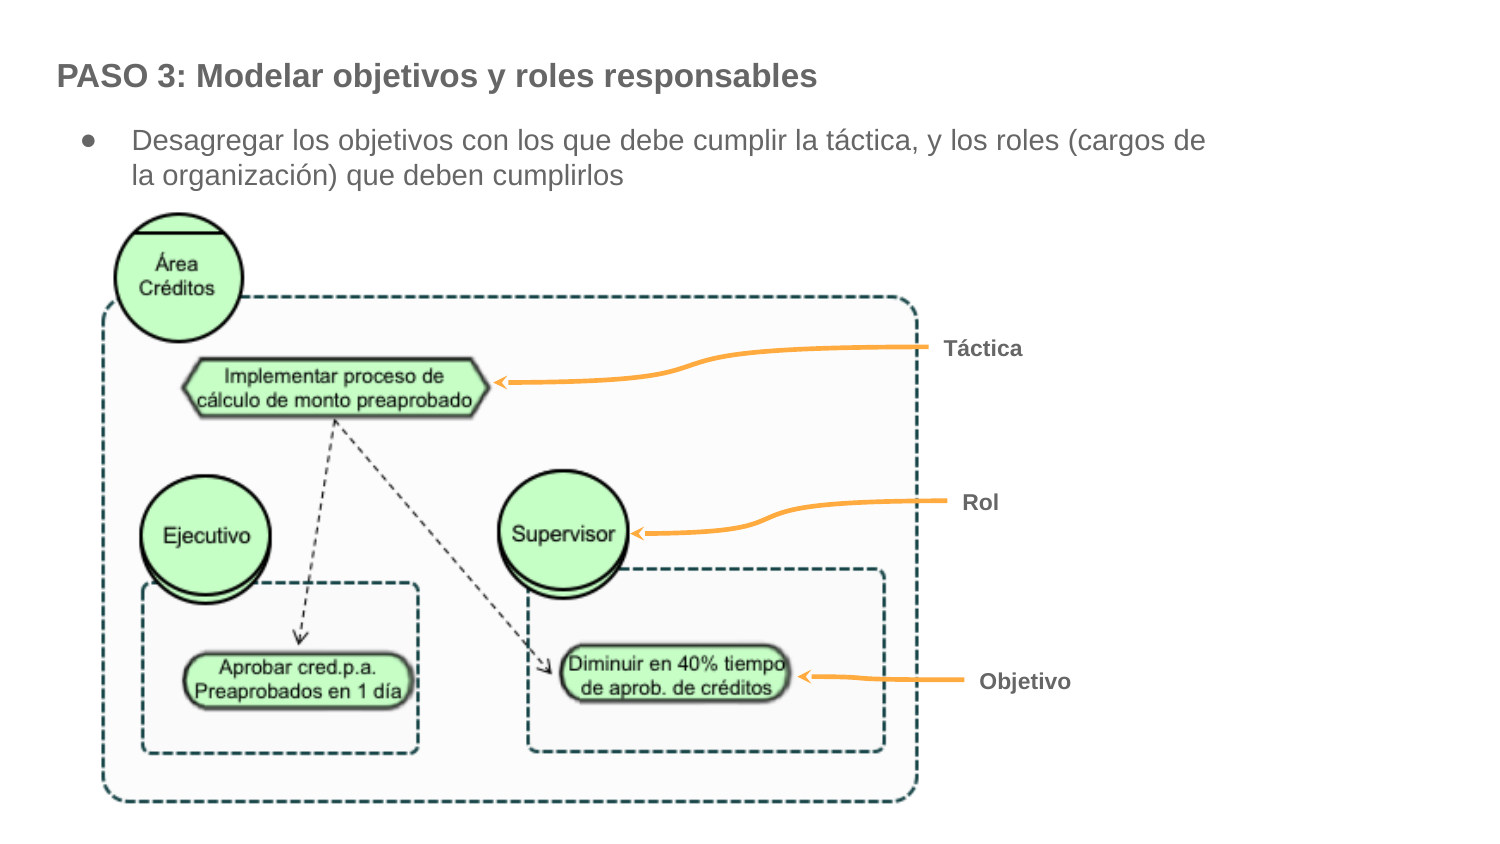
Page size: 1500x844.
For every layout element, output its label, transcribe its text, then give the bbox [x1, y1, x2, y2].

text_box Rol [977, 472, 1467, 529]
text_box Táctica [977, 318, 1448, 375]
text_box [797, 676, 965, 680]
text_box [630, 500, 948, 534]
text_box Objetivo [977, 651, 1484, 708]
text_box PASO 3: Modelar objetivos y roles responsables Desagregar los objetivos con los que debe cumplir la táctica, y los roles (cargos de la organización) que deben cumplirlos [41, 39, 1250, 140]
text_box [493, 346, 929, 383]
picture [32, 201, 974, 826]
